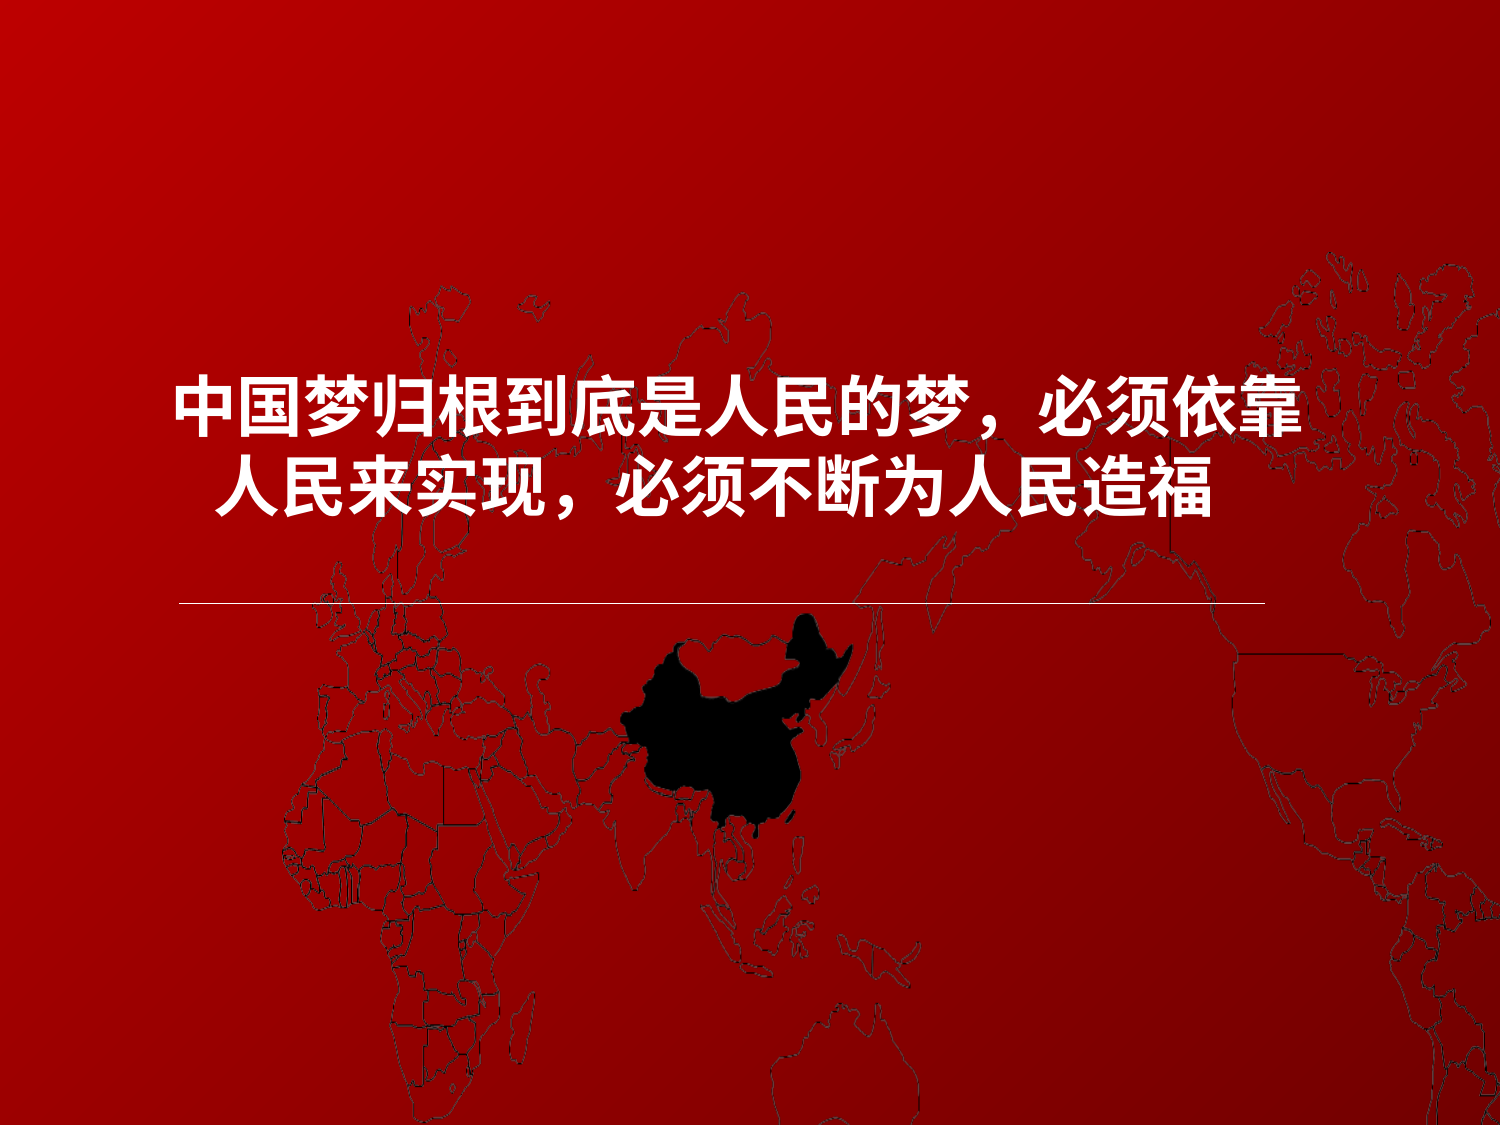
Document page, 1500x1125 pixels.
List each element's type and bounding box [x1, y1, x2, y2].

text_box [0, 0, 1500, 1125]
picture [281, 252, 1500, 1125]
